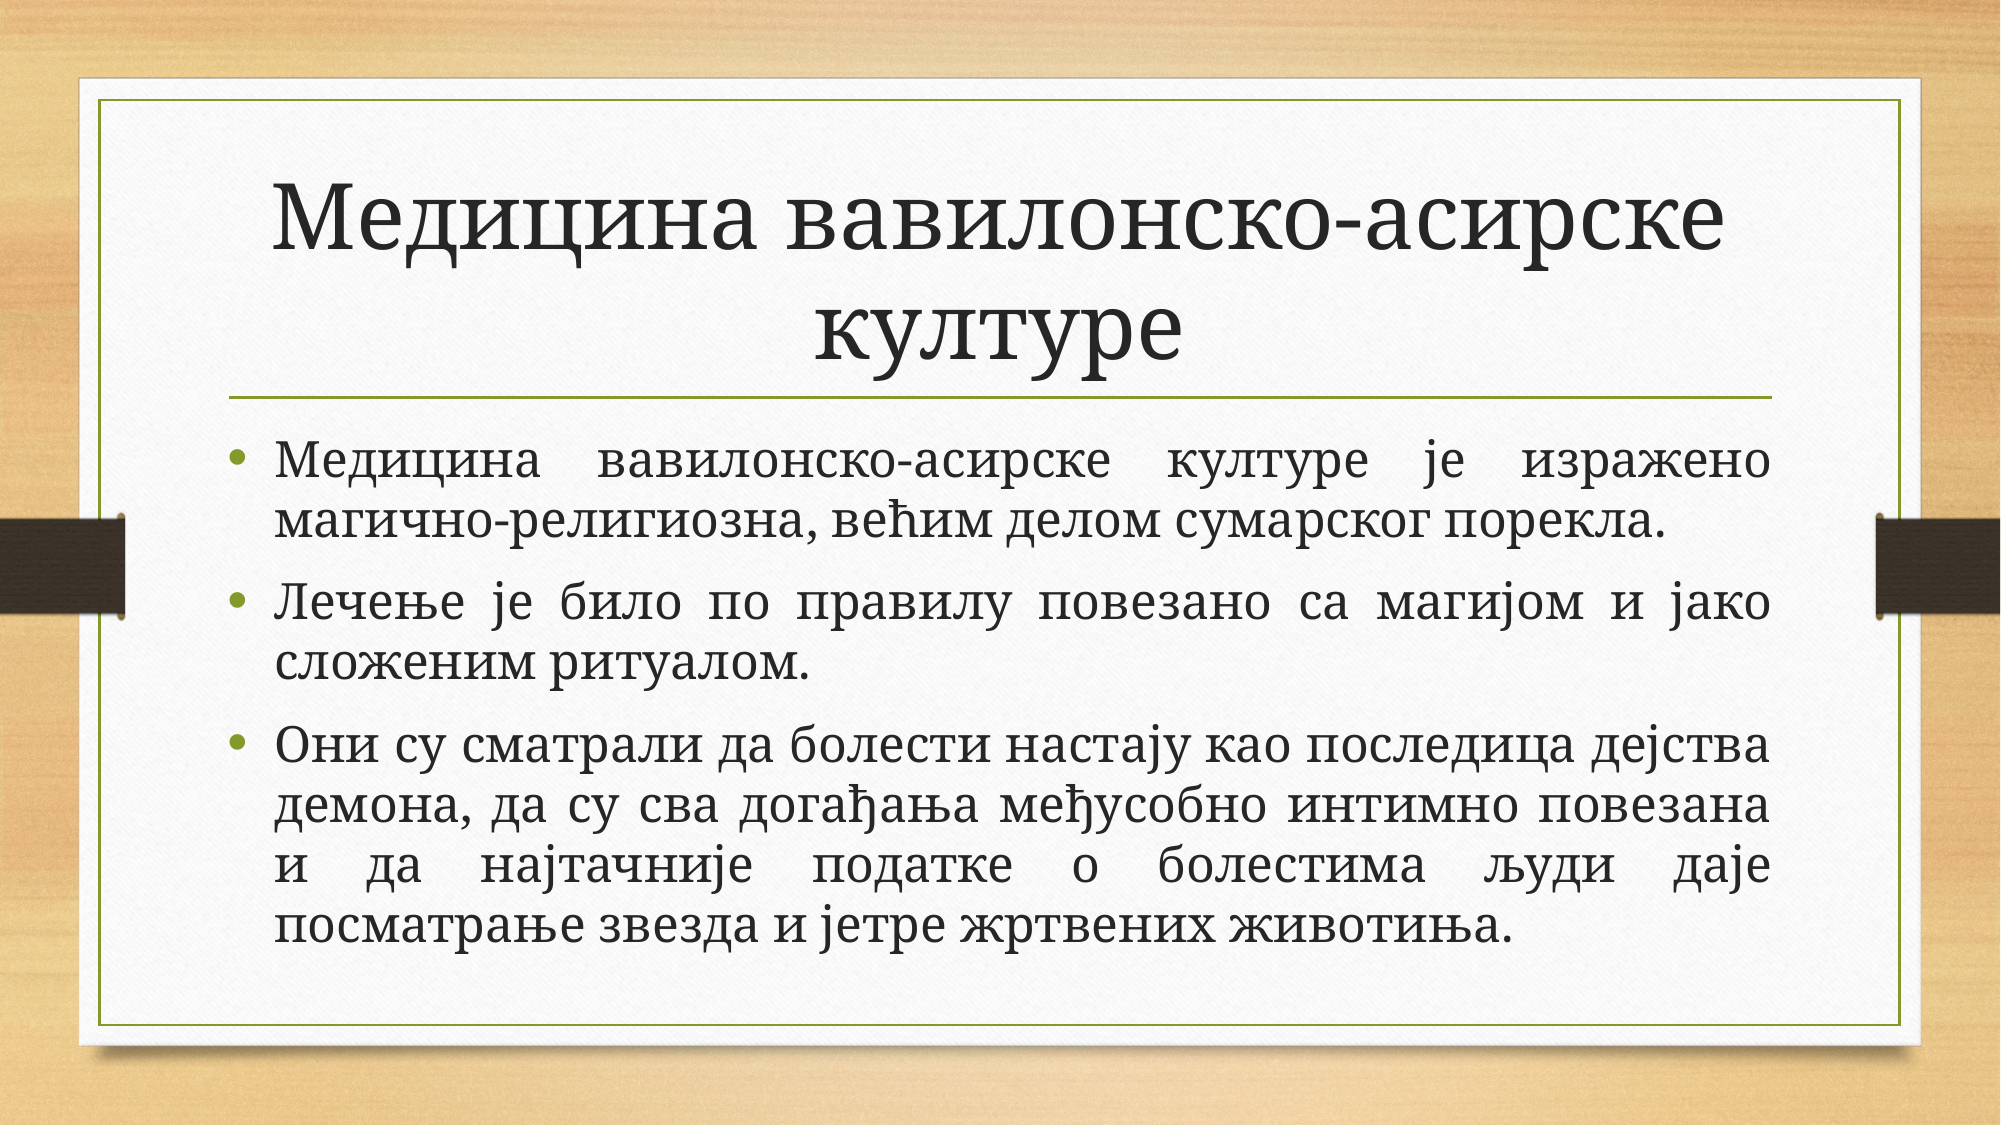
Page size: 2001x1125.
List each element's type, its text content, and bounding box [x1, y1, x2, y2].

picture [0, 0, 2001, 1125]
list Медицина вавилонско-асирске културе је изражено магично-религиозна, већим делом сумарског порекла. Лечење је било по правилу повезано са магијом и јако сложеним ритуалом. Они су сматрали да болести настају као последица дејства демона, да су сва догађања међусобно интимно повезана и да најтачније податке о болестима људи даје посматрање звезда и јетре жртвених животиња. [212, 419, 1788, 964]
title Медицина вавилонско-асирске културе [212, 161, 1788, 375]
